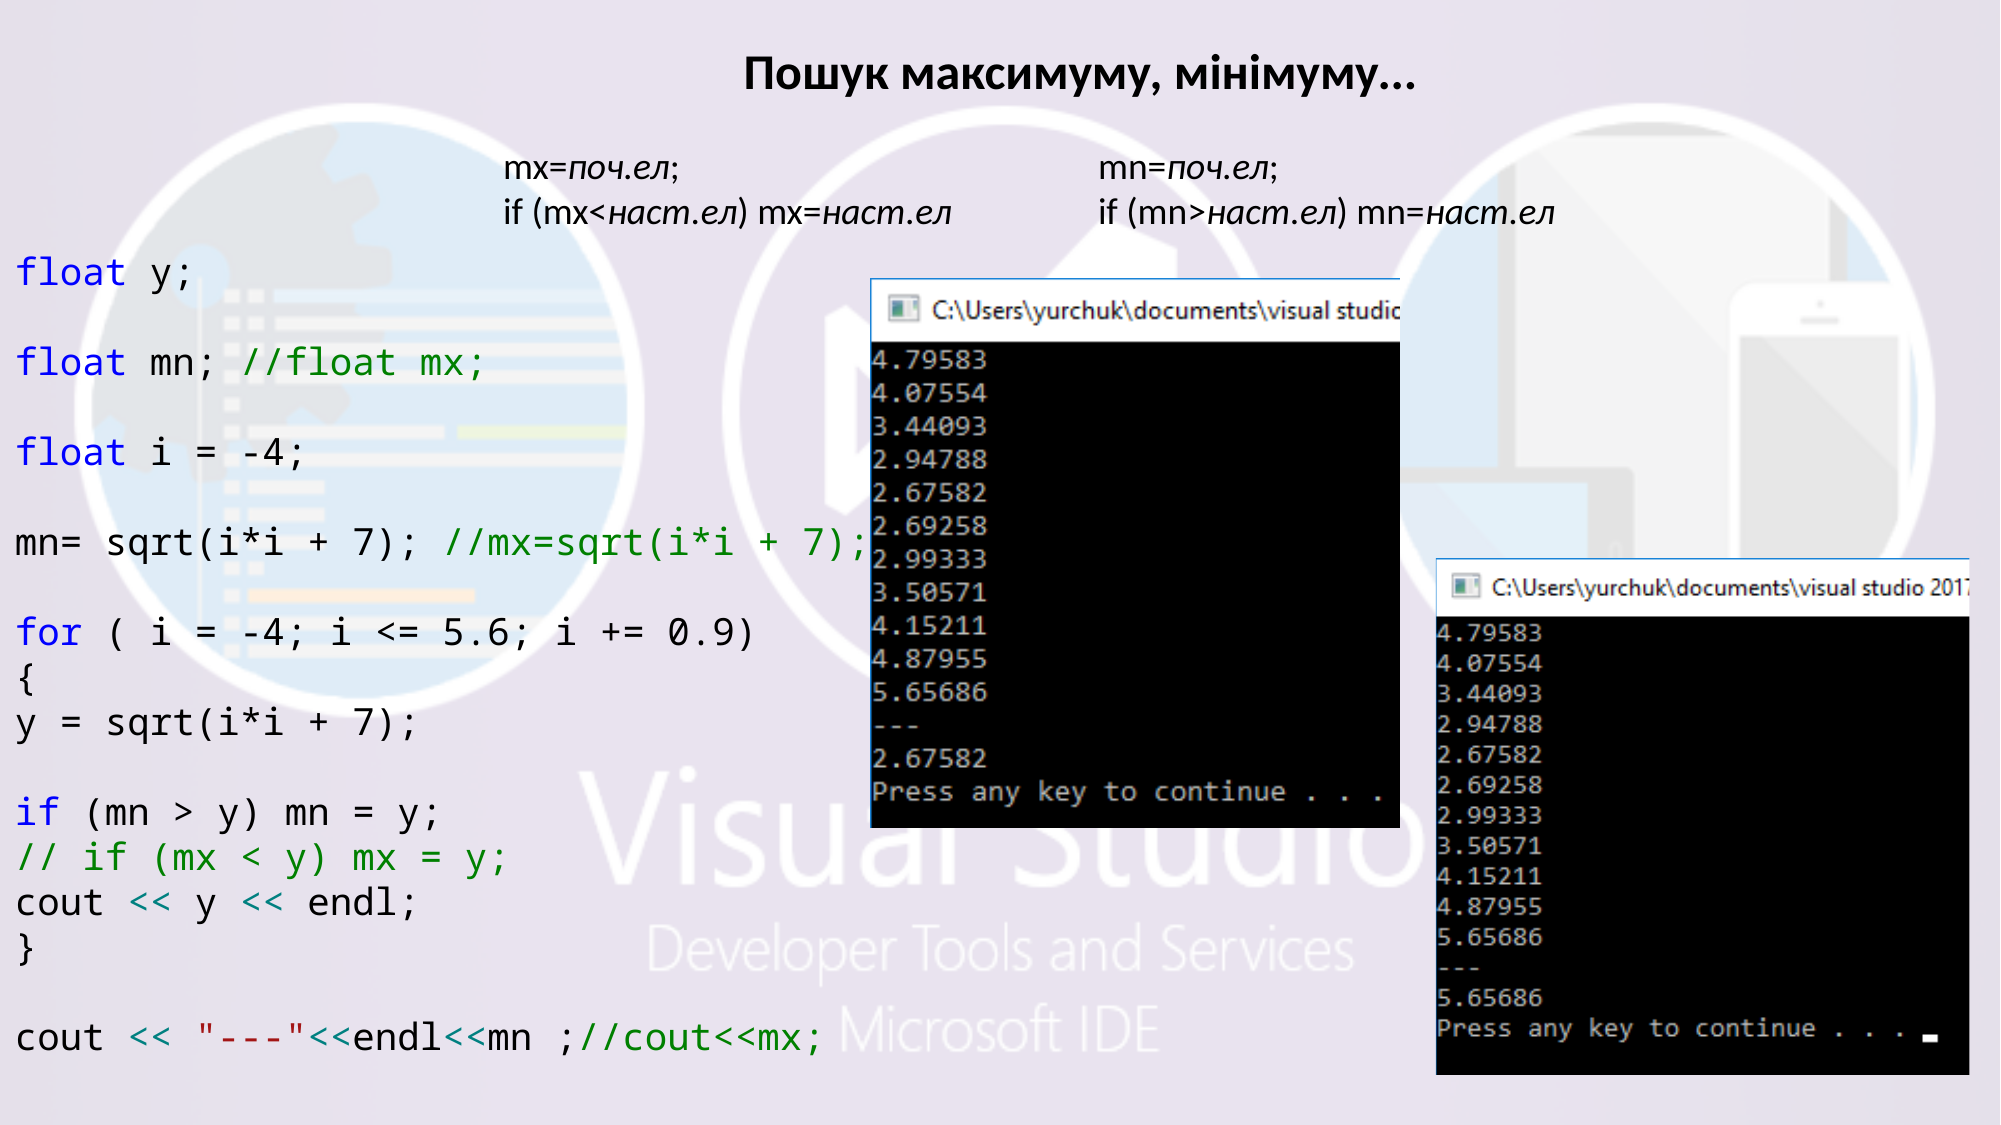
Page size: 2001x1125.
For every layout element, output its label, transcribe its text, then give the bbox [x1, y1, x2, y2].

text_box float y; float mn; //float mx; float i = -4; mn= sqrt(i*i + 7); //mx=sqrt(i*i + 7); for ( i = -4; i <= 5.6; i += 0.9) { y = sqrt(i*i + 7); if (mn > y) mn = y; // if (mx < y) mx = y; cout << y << endl; } cout << "---"<<endl<<mn ;//cout<<mx; [0, 240, 1000, 1065]
picture [869, 278, 1400, 828]
text_box mx=поч.ел; if (mx<наст.ел) mx=наст.ел [488, 134, 967, 239]
picture [1435, 558, 1970, 1075]
text_box mn=поч.ел; if (mn>наст.ел) mn=наст.ел [1083, 134, 1571, 239]
text_box Пошук максимуму, мінімуму... [728, 32, 1433, 107]
